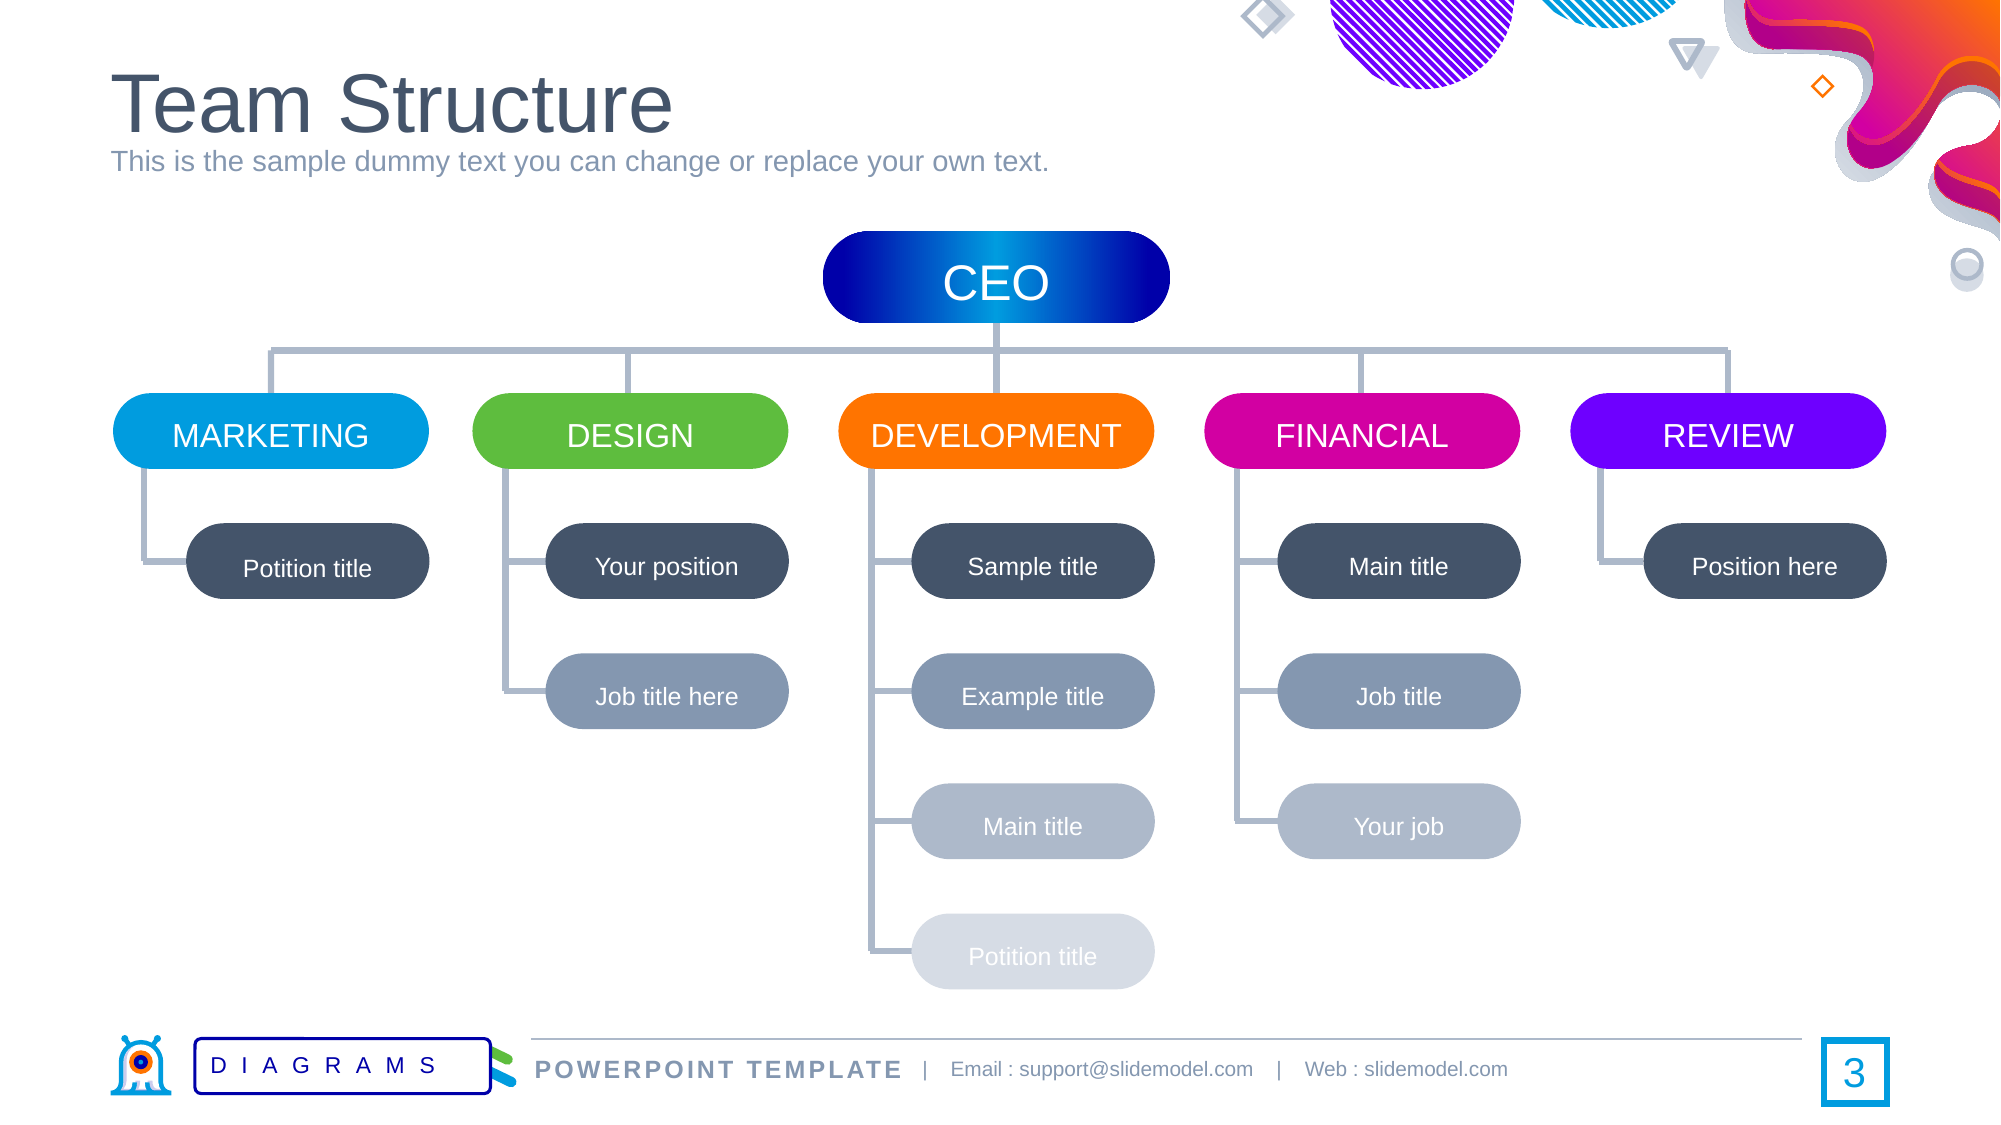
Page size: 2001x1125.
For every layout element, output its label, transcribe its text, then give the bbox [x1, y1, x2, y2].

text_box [112, 227, 1887, 990]
subtitle This is the sample dummy text you can change or replace your own text. [95, 170, 1887, 179]
slide_number 3 [1822, 1040, 1887, 1101]
title Team Structure [95, 42, 1887, 170]
